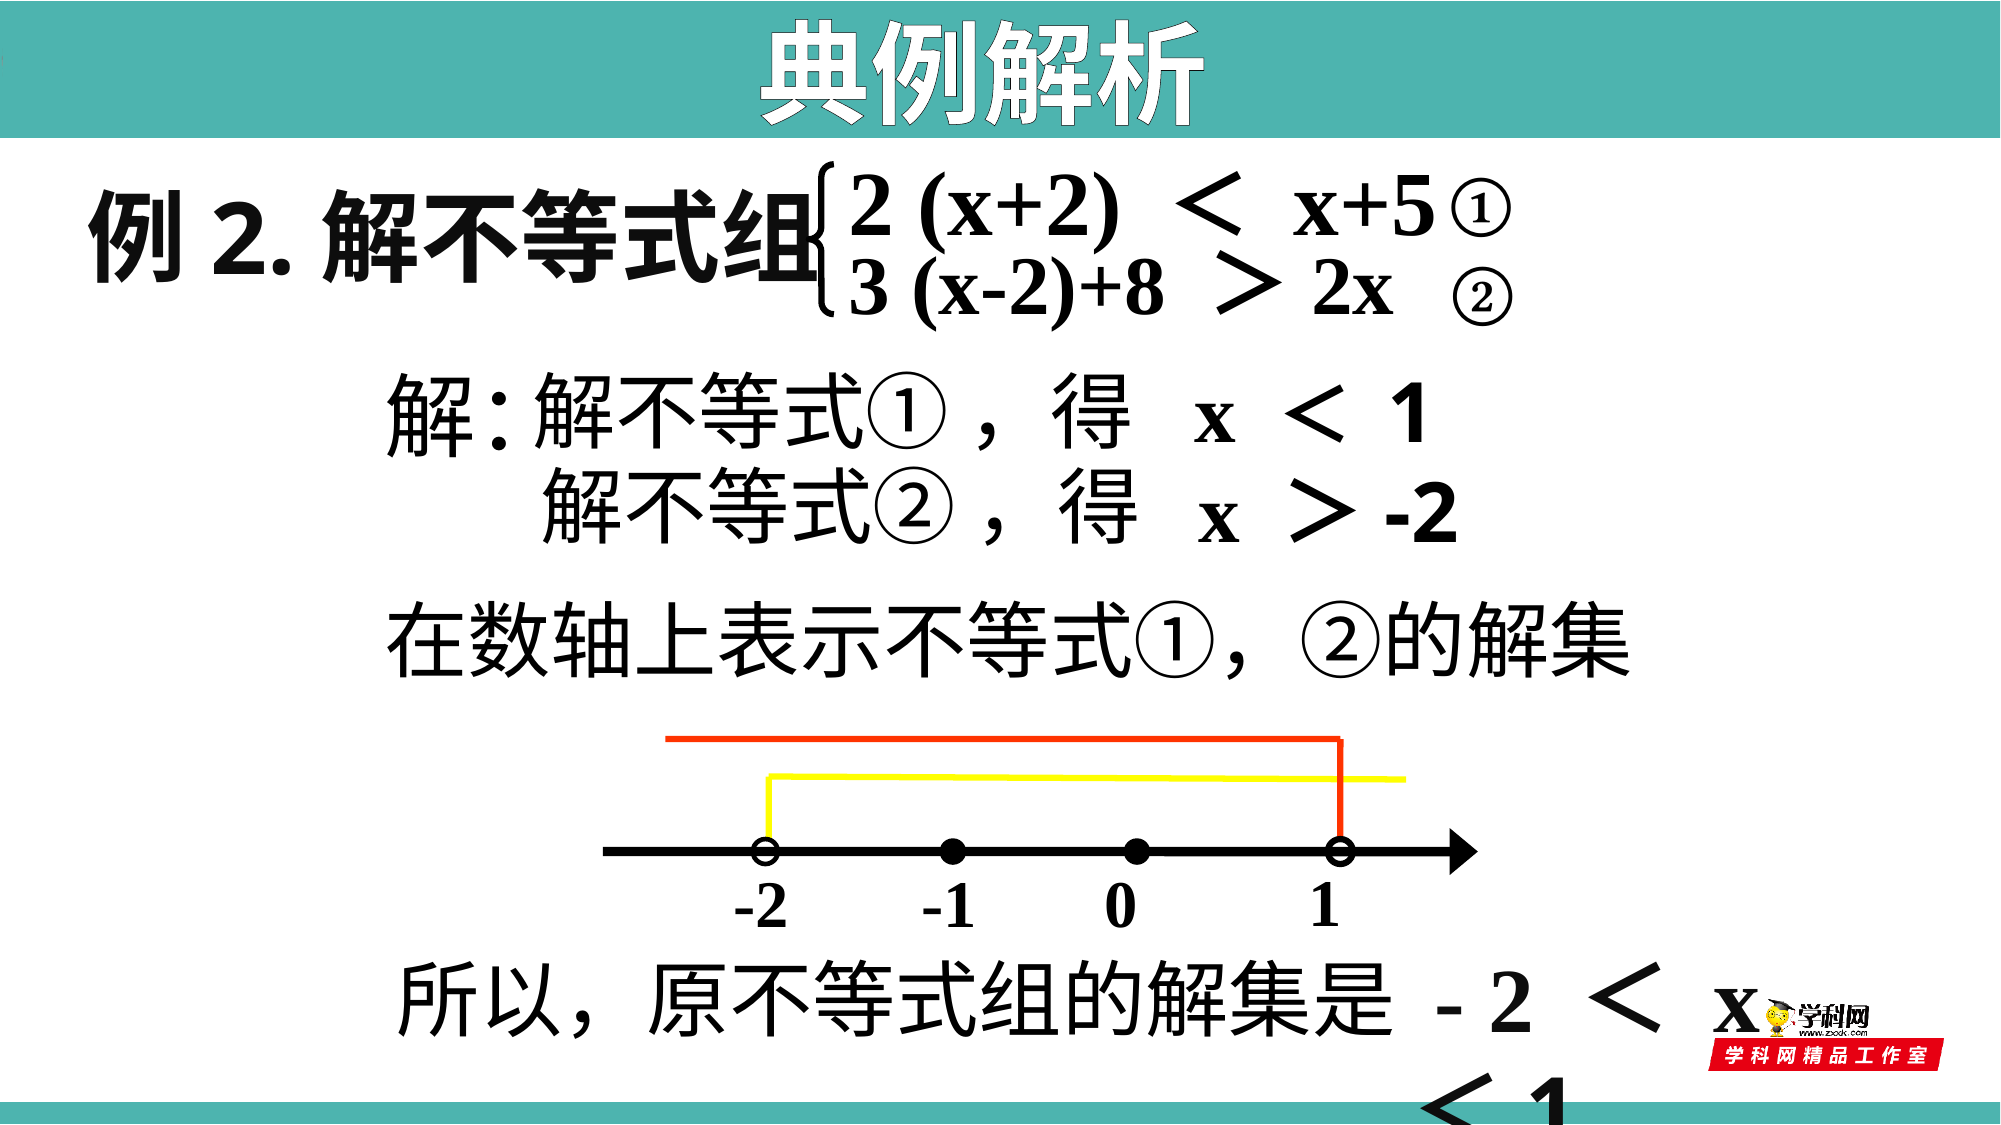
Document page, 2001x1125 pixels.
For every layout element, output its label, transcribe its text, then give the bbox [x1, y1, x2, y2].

text_box 解： [369, 351, 525, 477]
picture [0, 1, 2001, 1124]
text_box x ＞-2 [1184, 451, 1522, 567]
text_box 解不等式② ，得 [525, 446, 1157, 562]
text_box 例2.解不等式组 [72, 167, 808, 302]
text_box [602, 739, 1532, 949]
text_box 解不等式① ，得 [517, 351, 1180, 467]
text_box 所以，原不等式组的解集是 [381, 939, 1397, 1055]
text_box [808, 114, 1537, 344]
text_box 典例解析 [742, 0, 1223, 146]
text_box 在数轴上表示不等式①，②的解集 [369, 580, 1648, 696]
text_box - 2 ＜ x＜1 [1397, 931, 1885, 1125]
text_box x ＜ 1 [1180, 351, 1581, 467]
